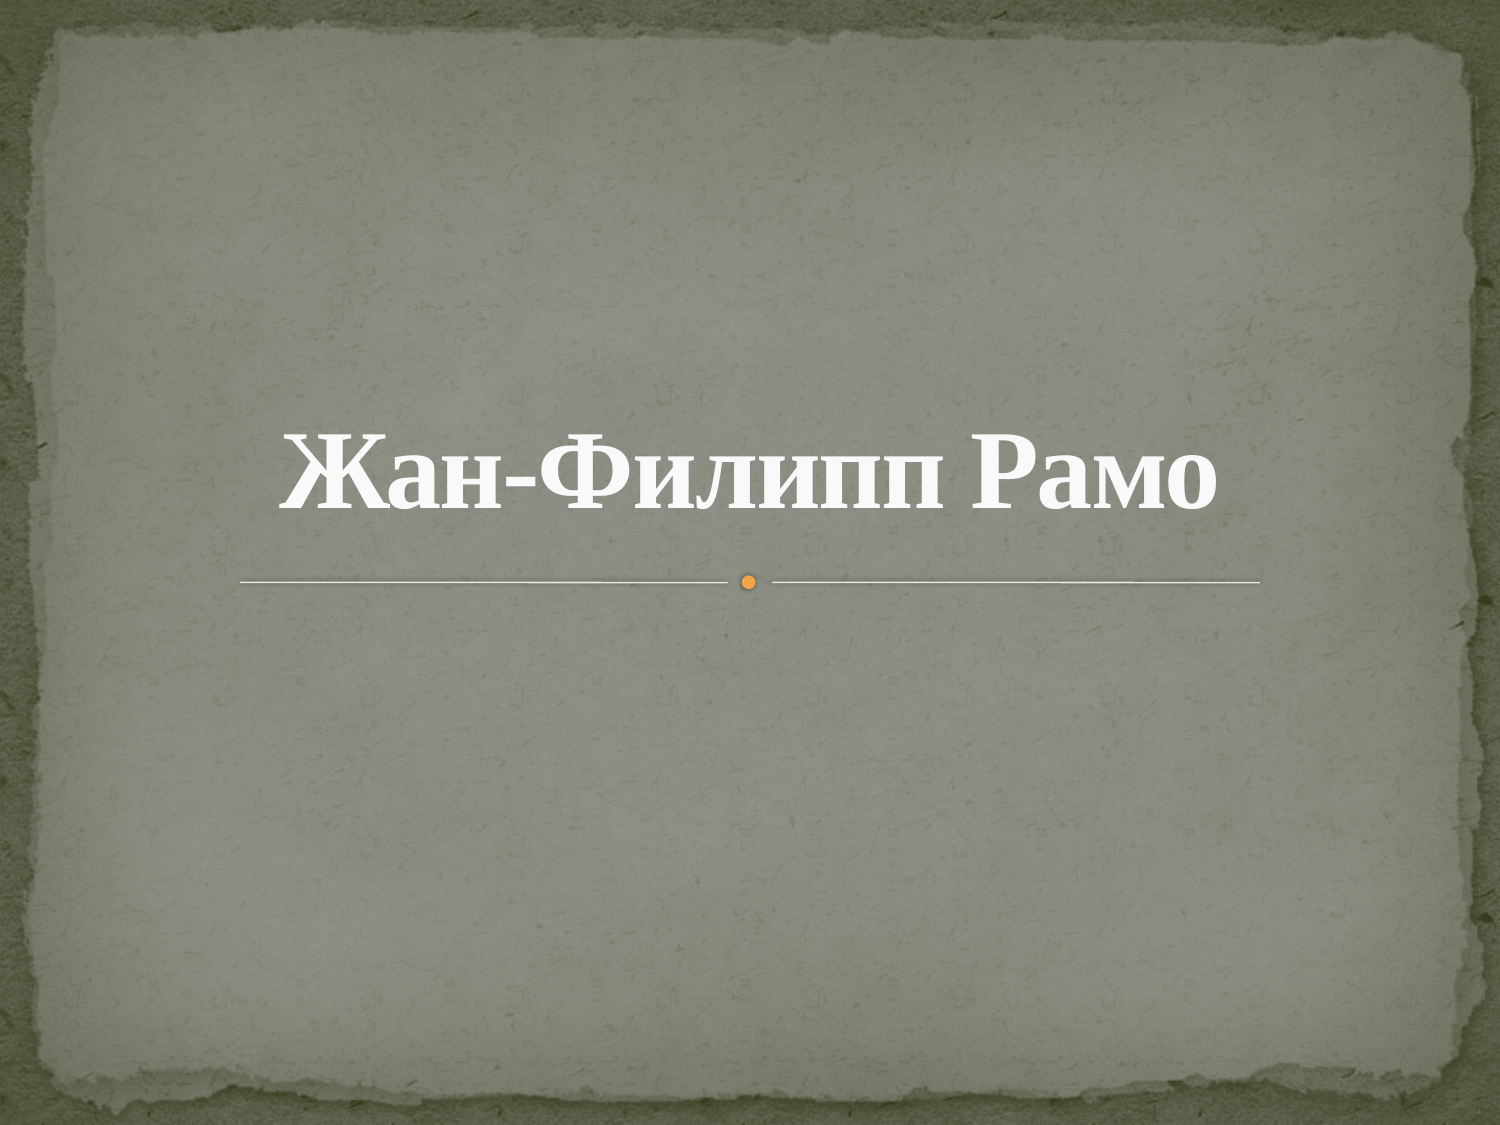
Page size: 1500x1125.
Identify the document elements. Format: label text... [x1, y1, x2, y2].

title Жан-Филипп Рамо [0, 235, 1500, 539]
